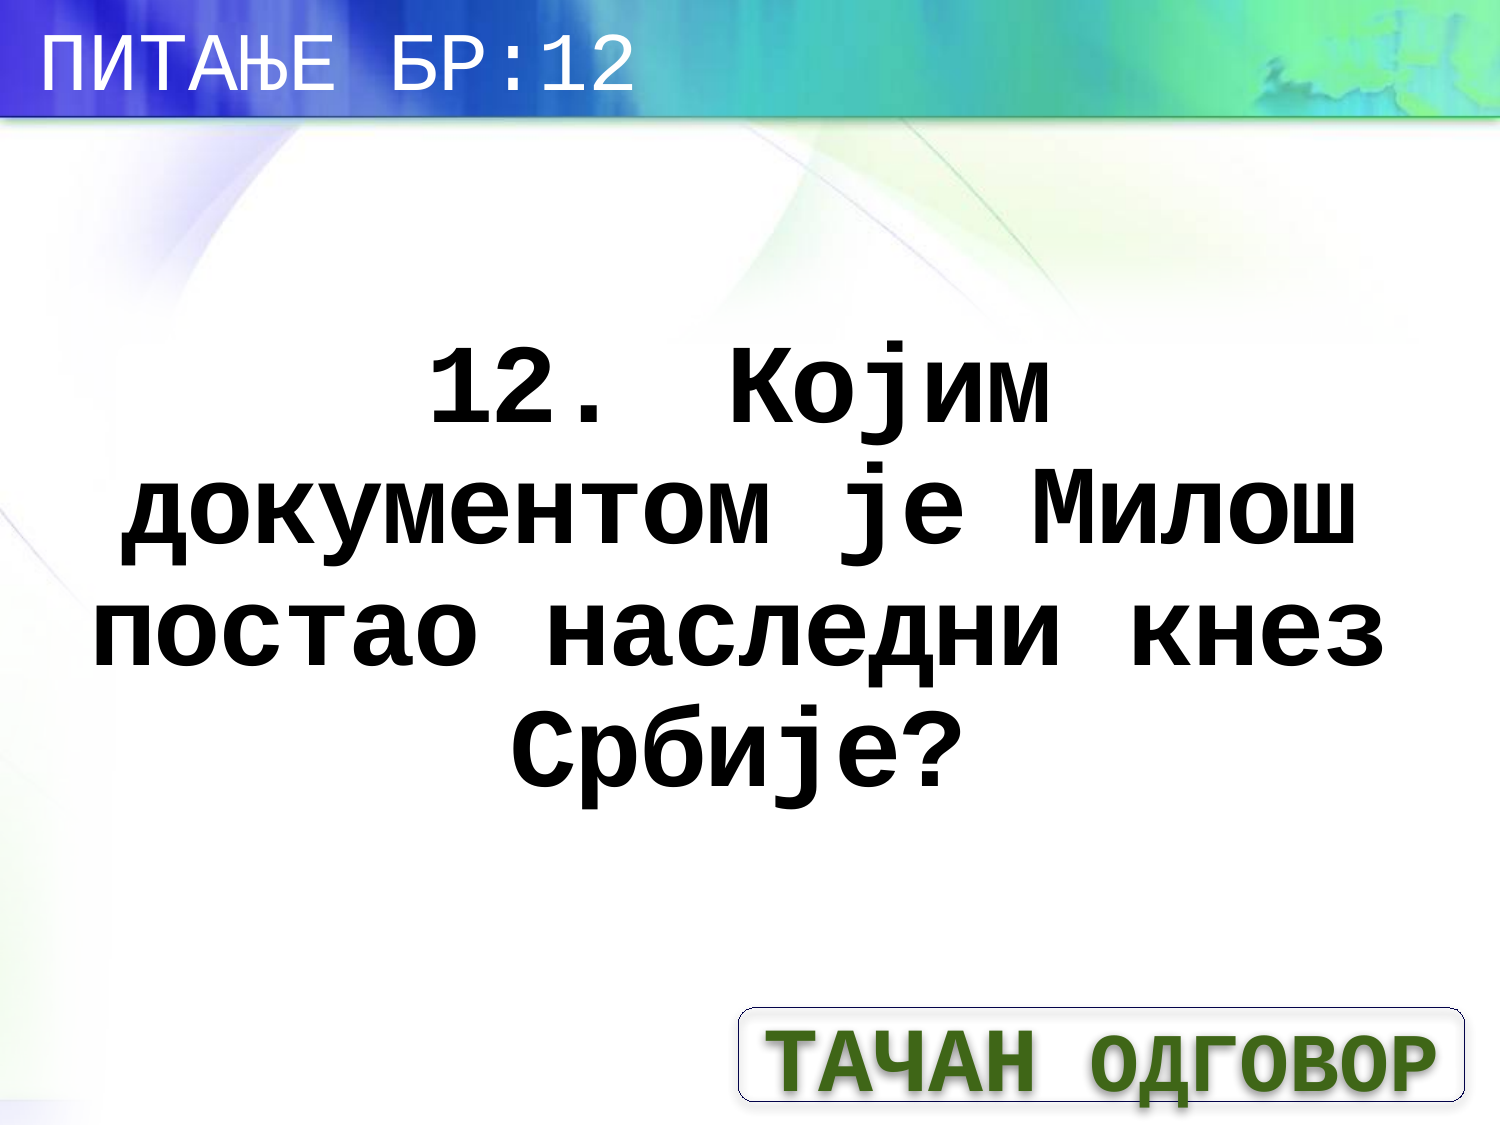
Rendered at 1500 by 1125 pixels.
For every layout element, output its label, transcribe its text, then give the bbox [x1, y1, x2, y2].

title 12. Којим документом је Милош постао наследни кнез Србије? [82, 199, 1395, 938]
text_box ПИТАЊЕ БР:12 [23, 0, 692, 115]
picture [0, 0, 1500, 1125]
text_box ТАЧАН ОДГОВОР [738, 1007, 1465, 1102]
